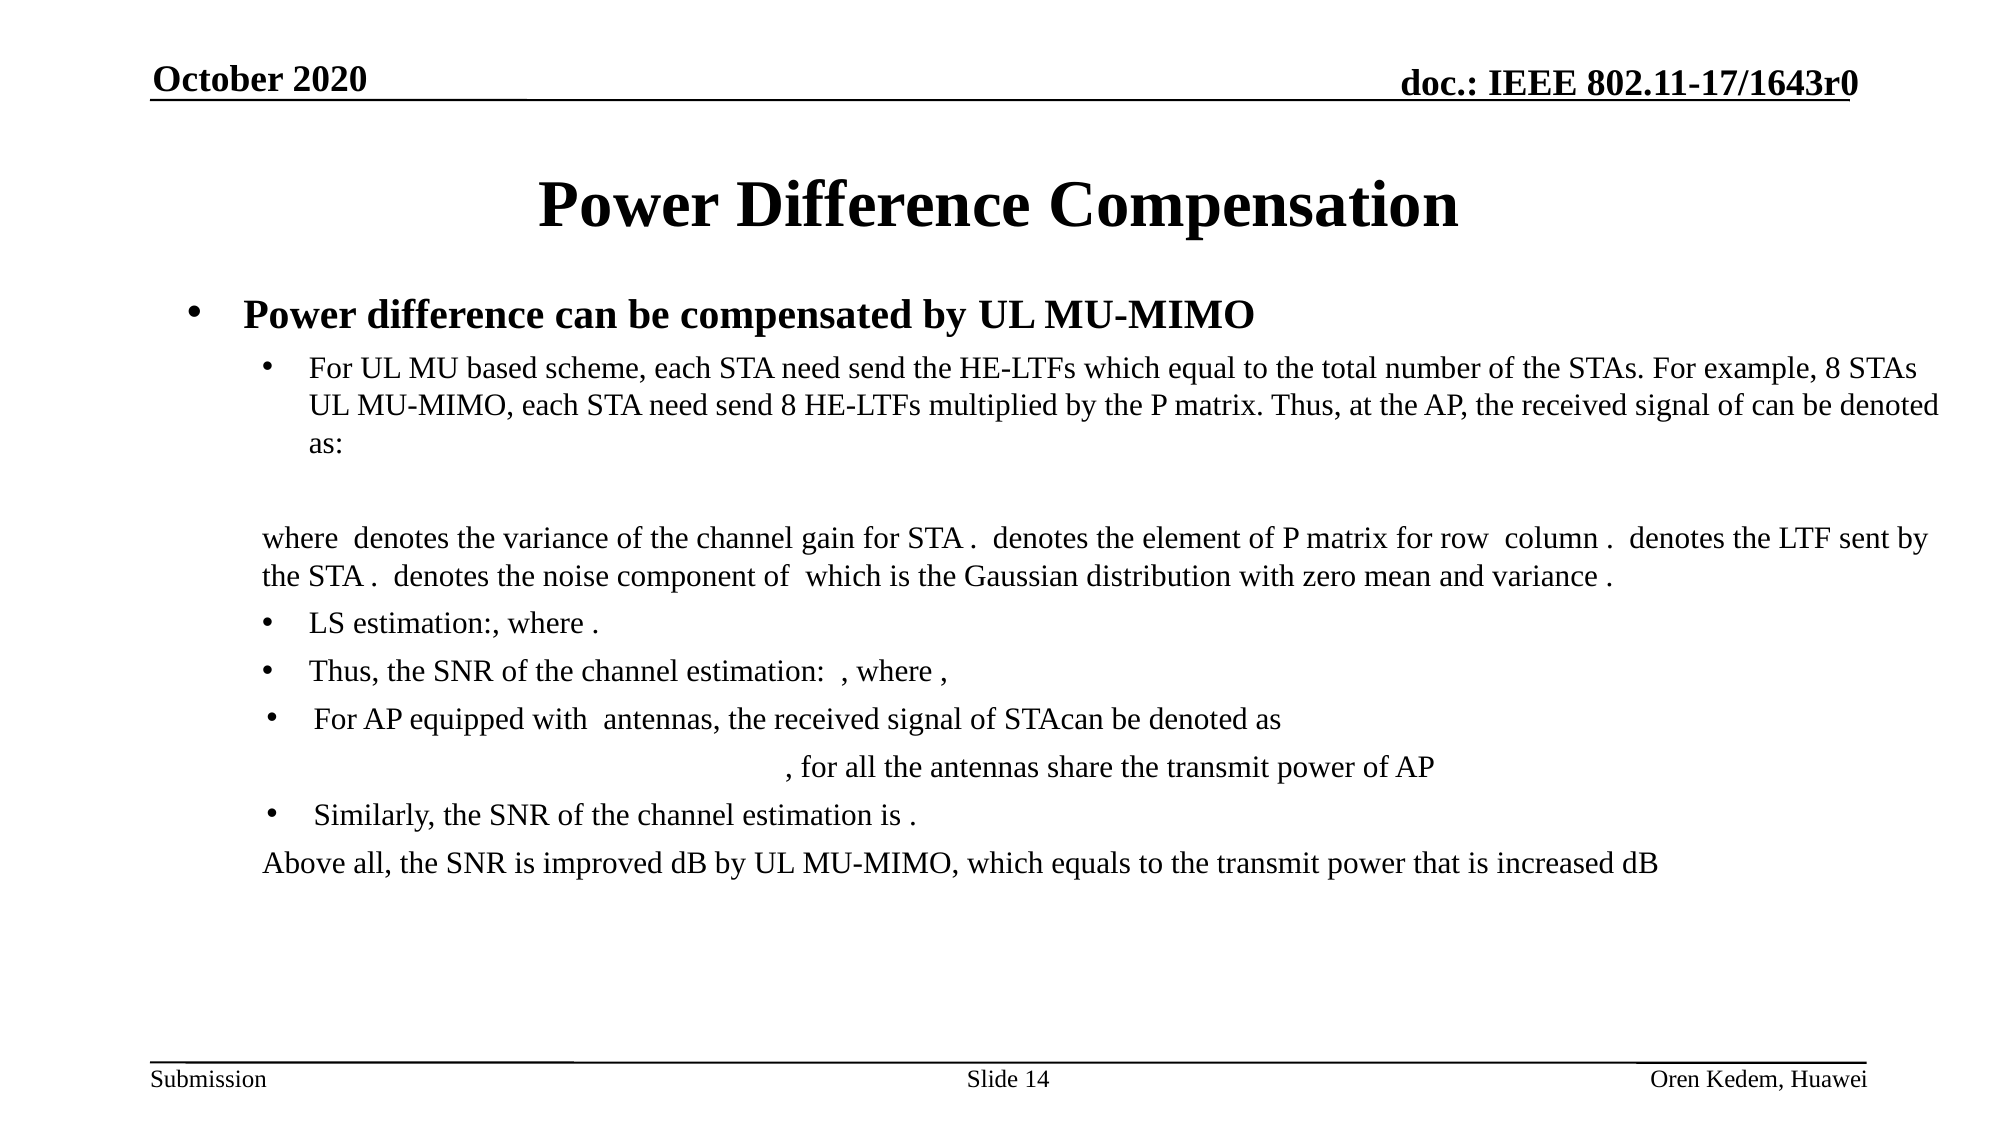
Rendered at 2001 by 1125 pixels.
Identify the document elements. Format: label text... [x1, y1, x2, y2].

slide_number Slide 14 [950, 1061, 1067, 1123]
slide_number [152, 54, 563, 100]
footer Oren Kedem, Huawei [1171, 1061, 1869, 1093]
title Power Difference Compensation [149, 112, 1850, 288]
